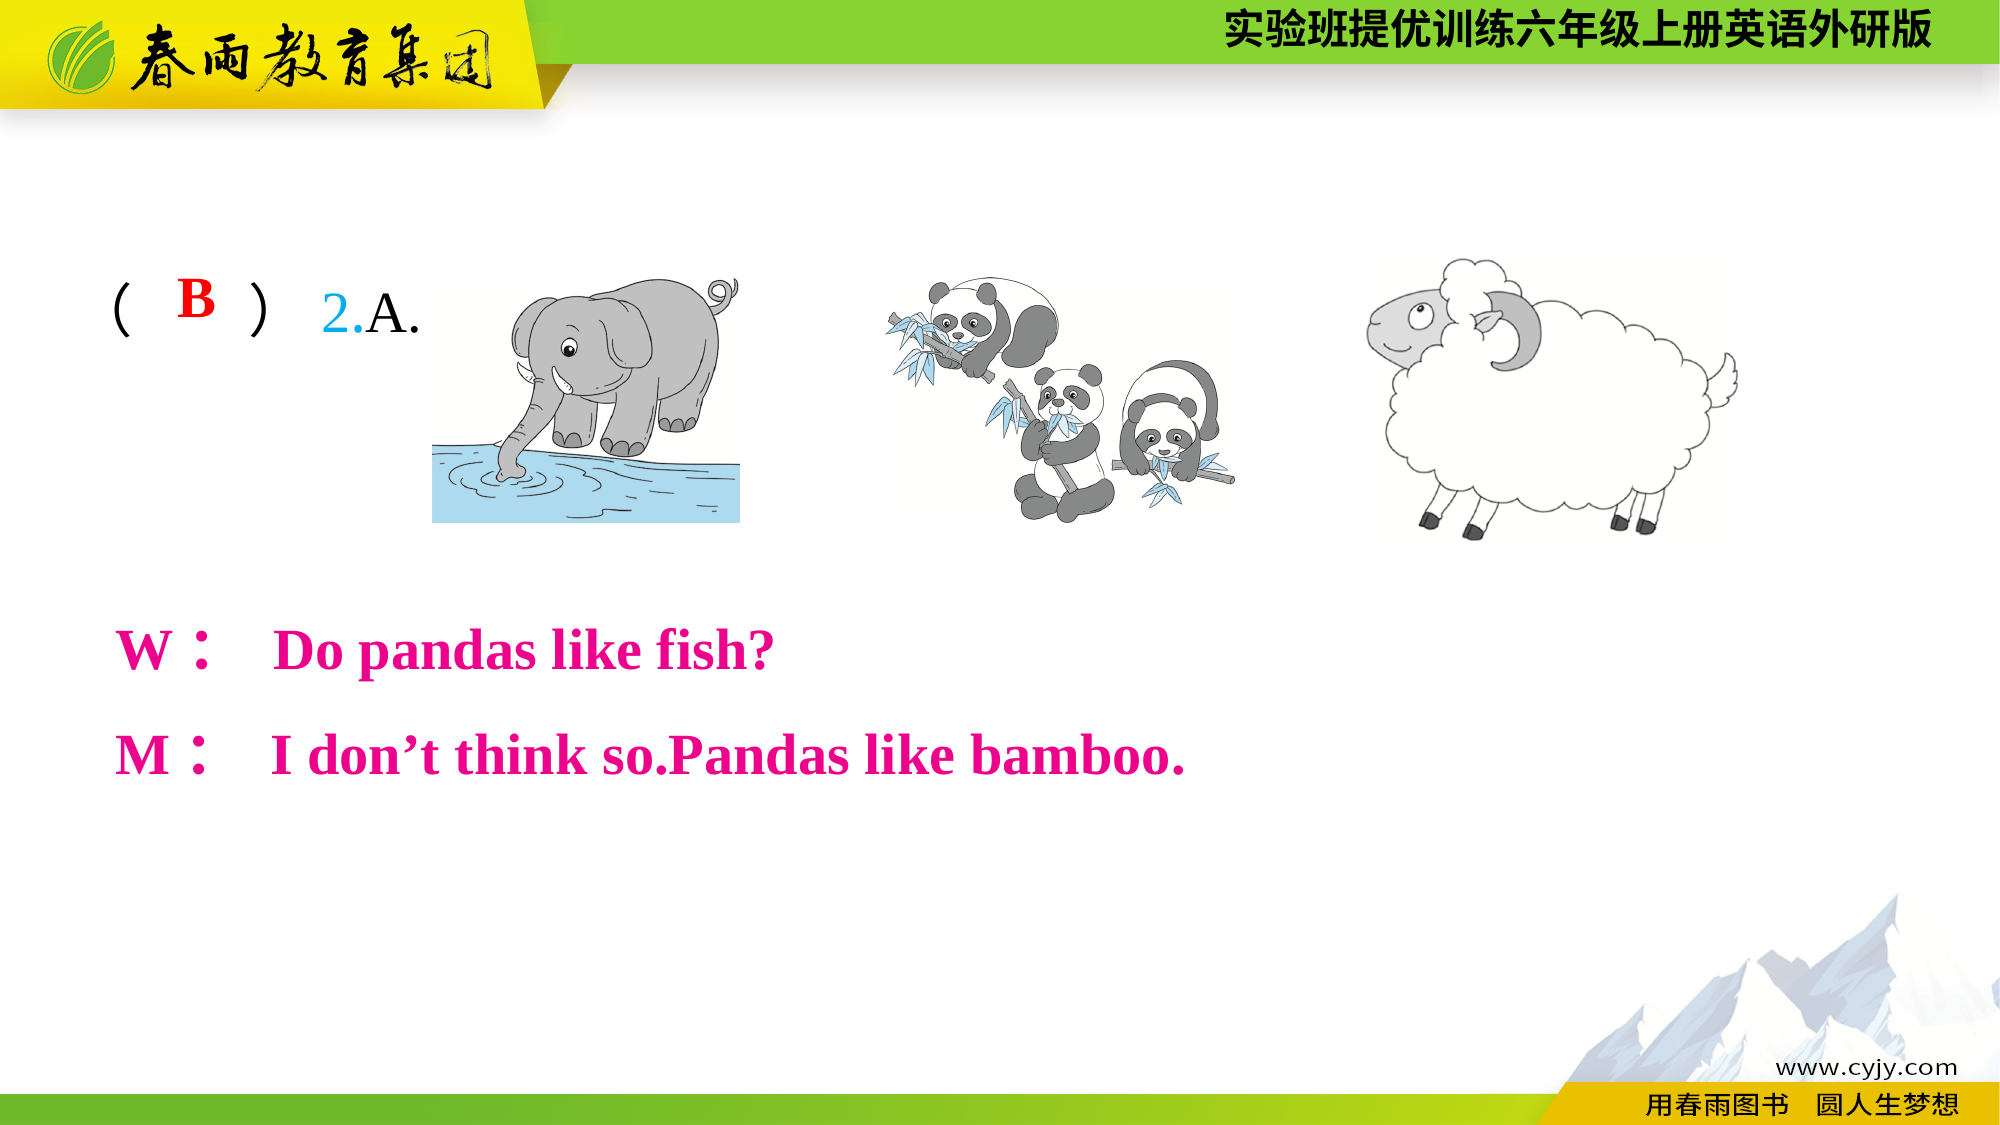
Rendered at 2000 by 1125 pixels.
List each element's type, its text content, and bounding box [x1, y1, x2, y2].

text_box B [162, 251, 228, 337]
text_box W： Do pandas like fish? M： I don’t think so.Pandas like bamboo. [100, 569, 1272, 794]
list （ ）2.A. B. C. [59, 231, 1944, 340]
picture [0, 0, 2000, 1125]
